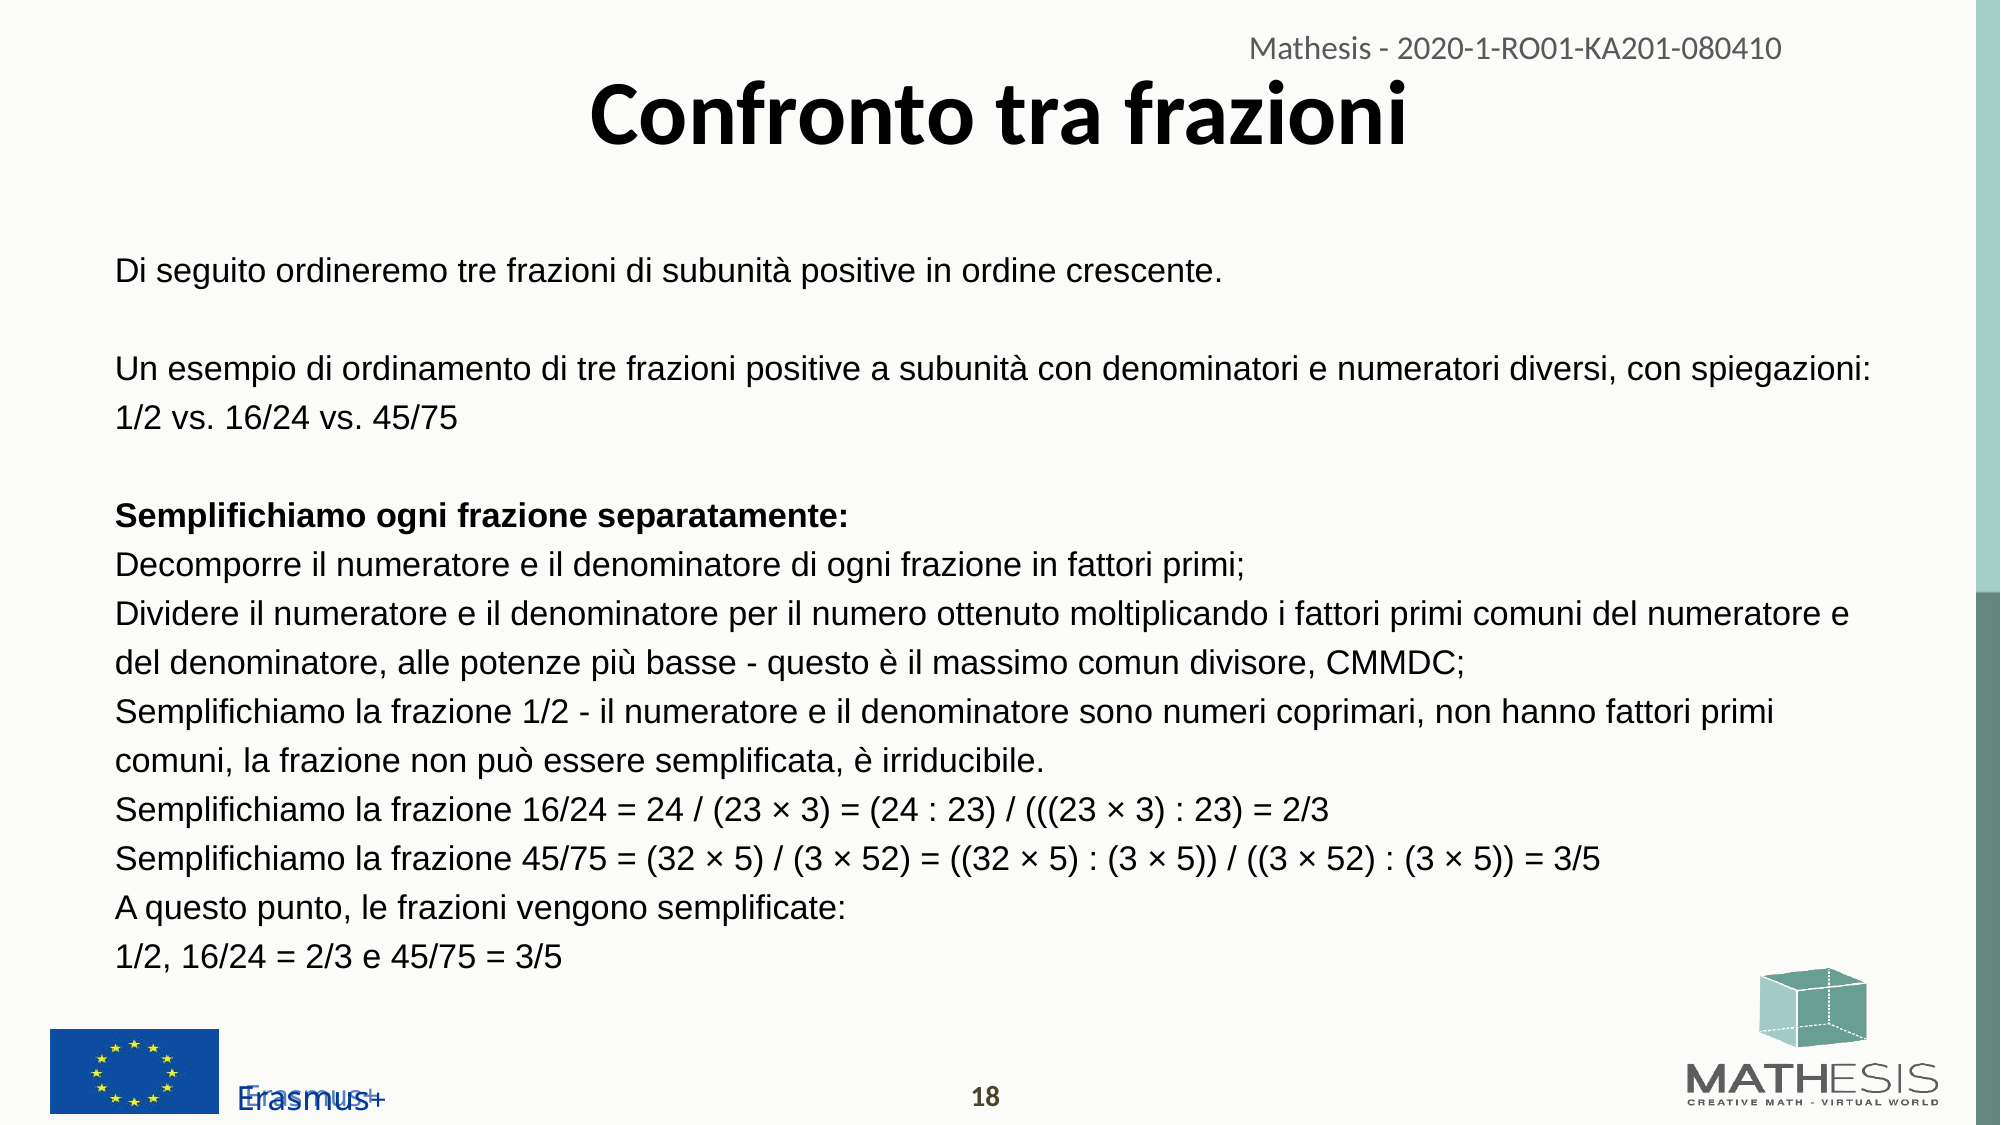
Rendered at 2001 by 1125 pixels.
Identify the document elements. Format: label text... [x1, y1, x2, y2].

picture [50, 1029, 219, 1114]
list Di seguito ordineremo tre frazioni di subunità positive in ordine crescente. Un esempio di ordinamento di tre frazioni positive a subunità con denominatori e numeratori diversi, con spiegazioni: 1/2 vs. 16/24 vs. 45/75 Semplifichiamo ogni frazione separatamente: Decomporre il numeratore e il denominatore di ogni frazione in fattori primi; Dividere il numeratore e il denominatore per il numero ottenuto moltiplicando i fattori primi comuni del numeratore e del denominatore, alle potenze più basse - questo è il massimo comun divisore, CMMDC; Semplifichiamo la frazione 1/2 - il numeratore e il denominatore sono numeri coprimari, non hanno fattori primi comuni, la frazione non può essere semplificata, è irriducibile. Semplifichiamo la frazione 16/24 = 24 / (23 × 3) = (24 : 23) / (((23 × 3) : 23) = 2/3 Semplifichiamo la frazione 45/75 = (32 × 5) / (3 × 52) = ((32 × 5) : (3 × 5)) / ((3 × 52) : (3 × 5)) = 3/5 A questo punto, le frazioni vengono semplificate: 1/2, 16/24 = 2/3 e 45/75 = 3/5 [99, 232, 1900, 1005]
title Confronto tra frazioni [99, 45, 1900, 232]
